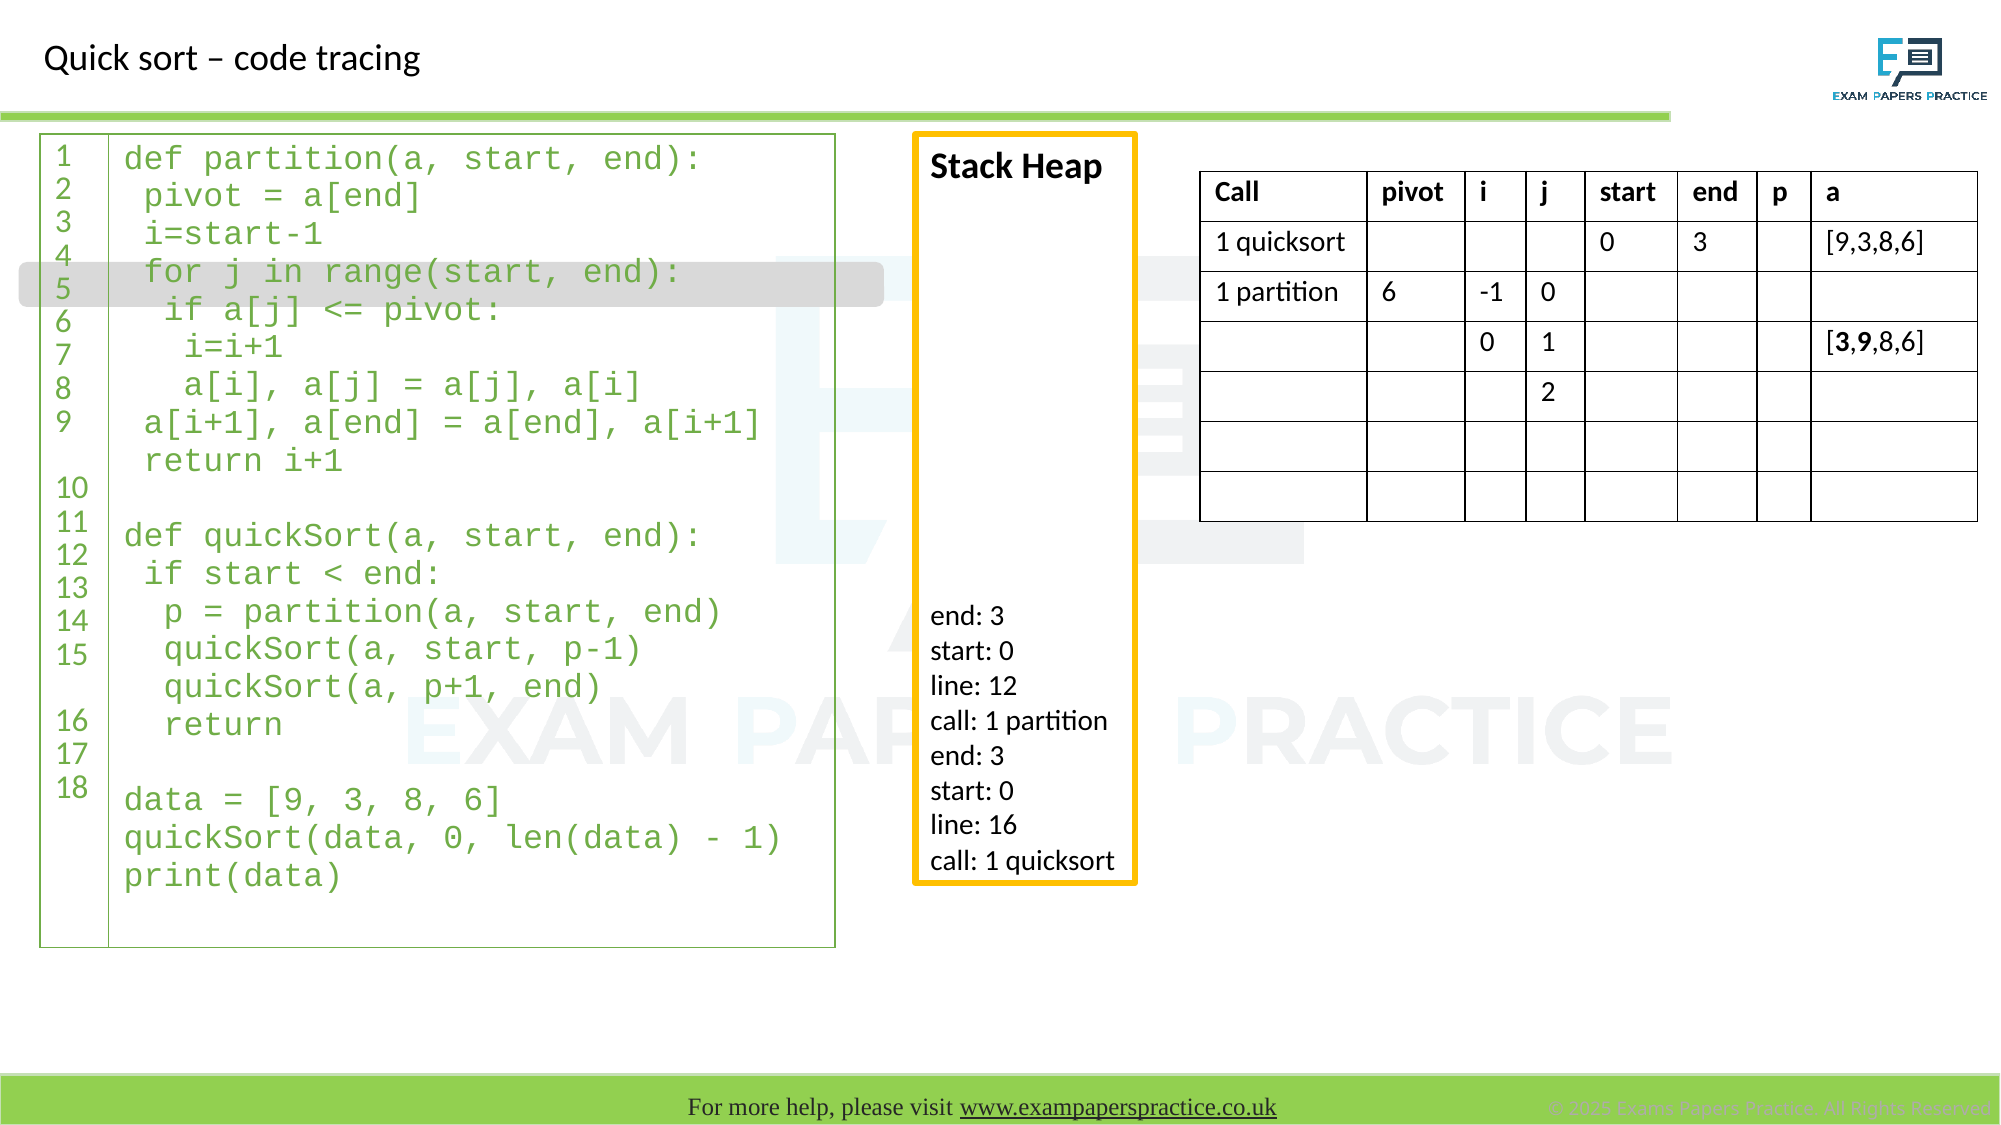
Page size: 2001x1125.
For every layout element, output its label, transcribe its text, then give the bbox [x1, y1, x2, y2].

table_cell [1466, 422, 1525, 471]
table_cell 0 [1586, 222, 1677, 271]
table_header def partition(a, start, end): pivot = a[end] i=start-1 for j in range(start, end): if a[j] <= pivot: i=i+1 a[i], a[j] = a[j], a[i] a[i+1], a[end] = a[end], a[i+1] return i+1 def quickSort(a, start, end): if start < end: p = partition(a, start, end) quickSort(a, start, p-1) quickSort(a, p+1, end) return data = [9, 3, 8, 6] quickSort(data, 0, len(data) - 1) print(data) [109, 135, 834, 947]
table_cell 0 [1527, 272, 1584, 321]
table_header end [1678, 172, 1756, 221]
table_cell [1678, 272, 1756, 321]
table_header i [1466, 172, 1525, 221]
text_box Quick sort – code tracing [28, 25, 1072, 86]
table_header Call [1201, 172, 1366, 221]
table_cell [1201, 472, 1366, 521]
table_cell [1758, 422, 1810, 471]
table_cell [1368, 222, 1464, 271]
table_cell [1586, 422, 1677, 471]
table_cell [1466, 372, 1525, 421]
table_cell [1812, 372, 1977, 421]
table_header j [1527, 172, 1584, 221]
table_cell [1758, 272, 1810, 321]
table_cell [1812, 272, 1977, 321]
table_cell [1586, 372, 1677, 421]
table_cell [1201, 422, 1366, 471]
table_cell [1758, 222, 1810, 271]
table_header pivot [1368, 172, 1464, 221]
table_cell [1812, 422, 1977, 471]
table_header start [1586, 172, 1677, 221]
table_cell 3 [1678, 222, 1756, 271]
table_cell [1527, 422, 1584, 471]
table_cell [1466, 222, 1525, 271]
table_cell [1678, 472, 1756, 521]
table_cell [1368, 422, 1464, 471]
table_cell [1586, 472, 1677, 521]
table_cell [1758, 472, 1810, 521]
table_cell [1368, 472, 1464, 521]
text_box [836, 261, 885, 307]
table_cell 1 partition [1201, 272, 1366, 321]
table_cell [1812, 472, 1977, 521]
table_cell [1678, 422, 1756, 471]
table_cell 1 [1527, 322, 1584, 371]
table_cell [1678, 372, 1756, 421]
table_cell [1678, 322, 1756, 371]
table_cell [9,3,8,6] [1812, 222, 1977, 271]
table_cell [1527, 472, 1584, 521]
table_header p [1758, 172, 1810, 221]
table_cell [1201, 372, 1366, 421]
table_cell [1466, 472, 1525, 521]
table_cell 6 [1368, 272, 1464, 321]
table_cell [3,9,8,6] [1812, 322, 1977, 371]
table_cell [1758, 322, 1810, 371]
table_cell [1586, 272, 1677, 321]
table_cell [1201, 322, 1366, 371]
text_box Stack Heap end: 3 start: 0 line: 12 call: 1 partition end: 3 start: 0 line: 16 call: 1 quicksort [915, 133, 1135, 884]
text_box [18, 261, 39, 307]
table_cell [1527, 222, 1584, 271]
table_header 1 2 3 4 5 6 7 8 9 10 11 12 13 14 15 16 17 18 [41, 135, 108, 947]
table_cell 1 quicksort [1201, 222, 1366, 271]
table_cell -1 [1466, 272, 1525, 321]
table_cell 2 [1527, 372, 1584, 421]
table_cell 0 [1466, 322, 1525, 371]
table_header a [1812, 172, 1977, 221]
table_cell [1368, 372, 1464, 421]
table_cell [1586, 322, 1677, 371]
table_cell [1368, 322, 1464, 371]
table_cell [1758, 372, 1810, 421]
